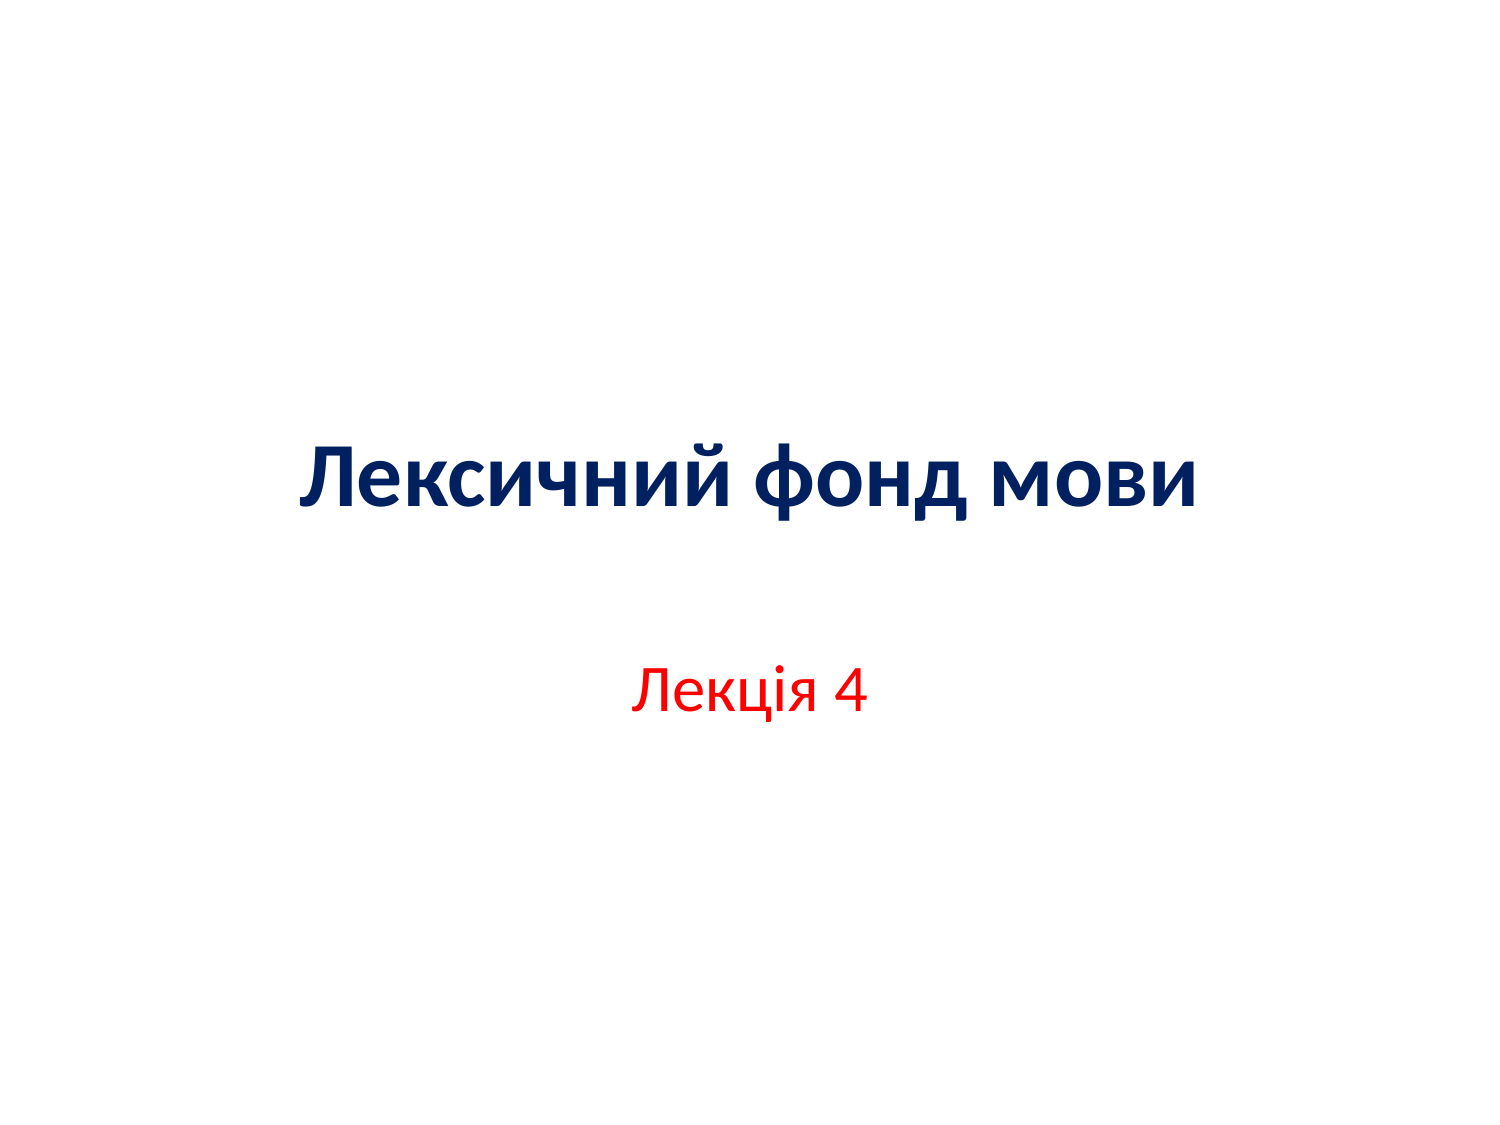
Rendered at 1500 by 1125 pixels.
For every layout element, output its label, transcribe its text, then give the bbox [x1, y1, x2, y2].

title Лексичний фонд мови [112, 349, 1388, 591]
subtitle Лекція 4 [225, 637, 1275, 925]
